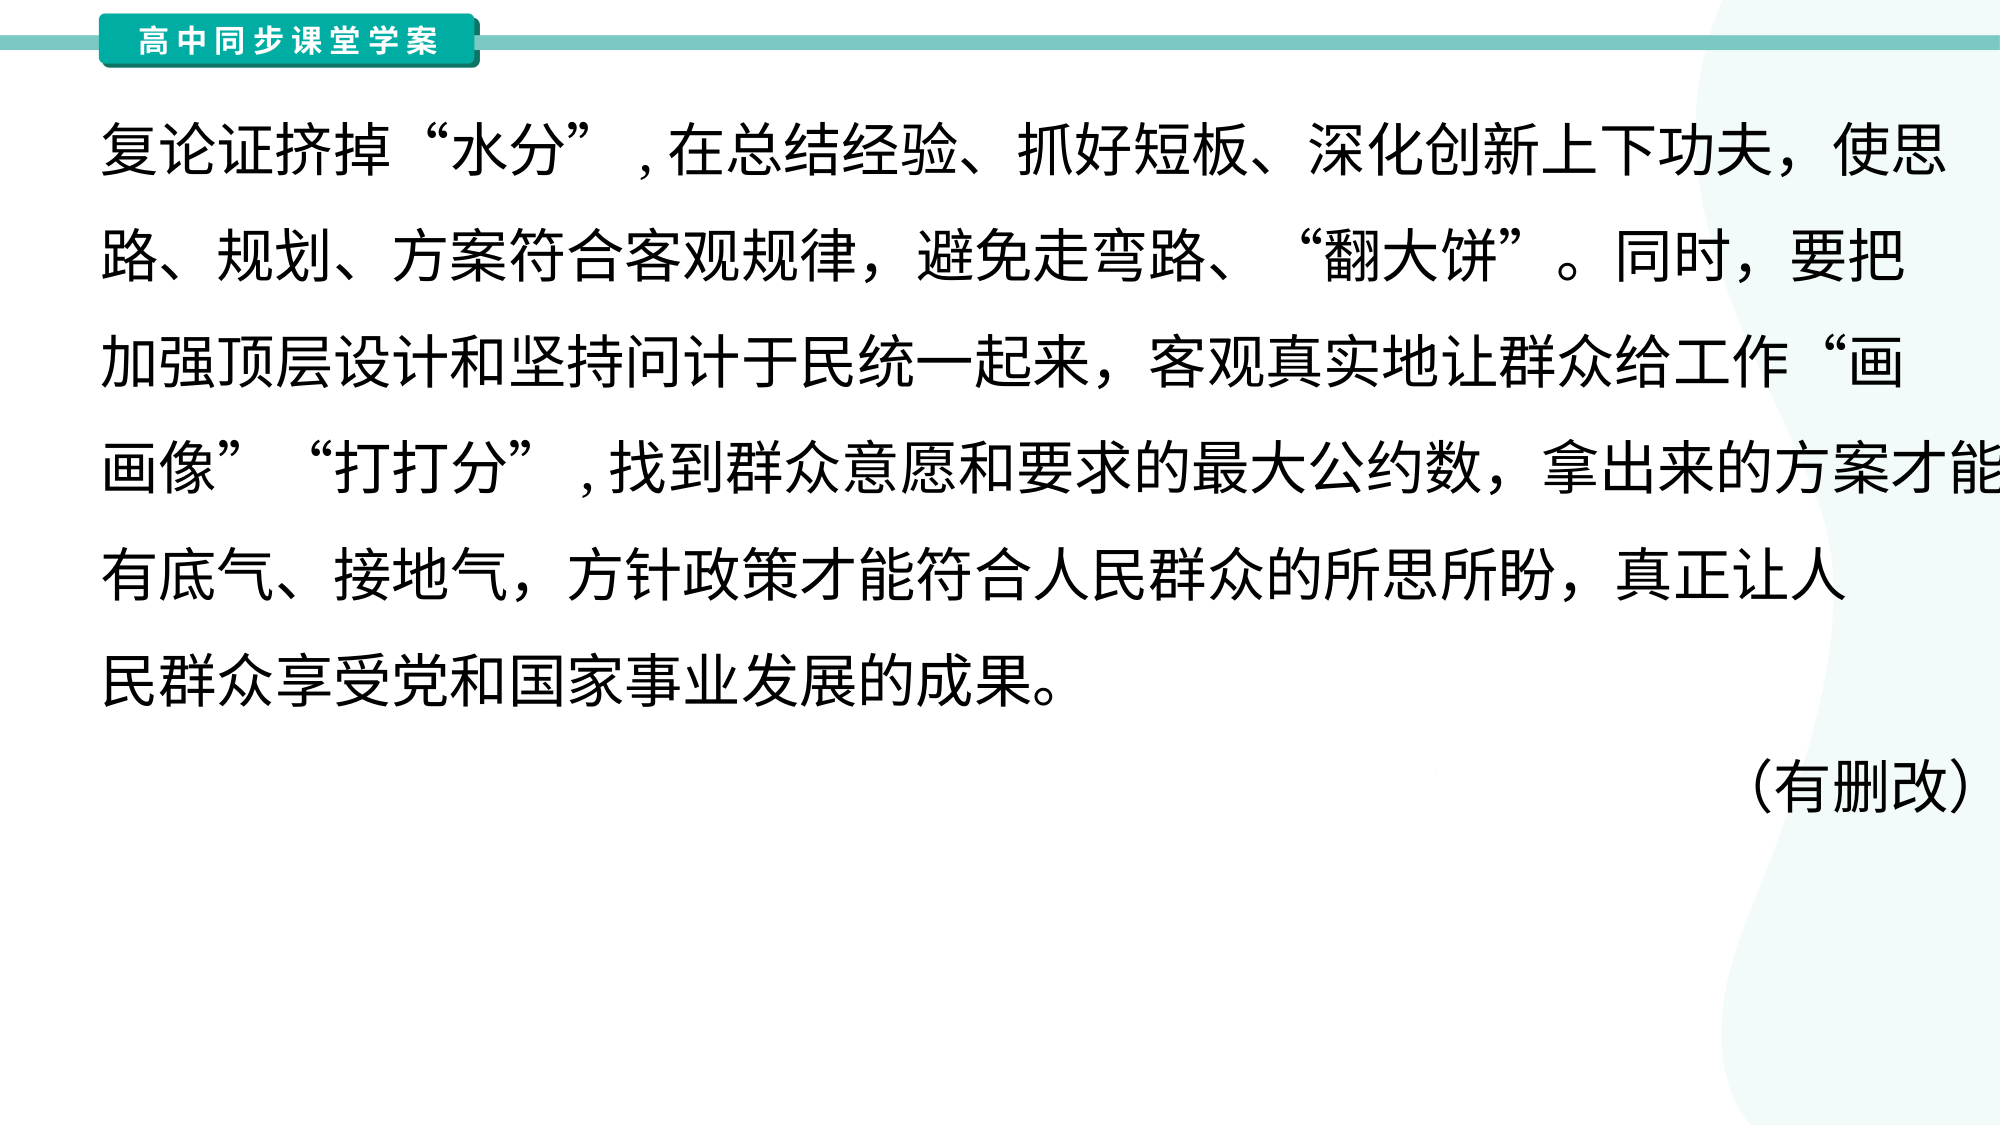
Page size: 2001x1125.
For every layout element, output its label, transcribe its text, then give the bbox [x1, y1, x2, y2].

picture [0, 0, 2000, 1125]
text_box 复论证挤掉“水分”,在总结经验、抓好短板、深化创新上下功夫，使思 路、规划、方案符合客观规律，避免走弯路、“翻大饼”。同时，要把 加强顶层设计和坚持问计于民统一起来，客观真实地让群众给工作“画 画像”“打打分”,找到群众意愿和要求的最大公约数，拿出来的方案才能 有底气、接地气，方针政策才能符合人民群众的所思所盼，真正让人 民群众享受党和国家事业发展的成果。 （有删改） [100, 76, 1899, 821]
